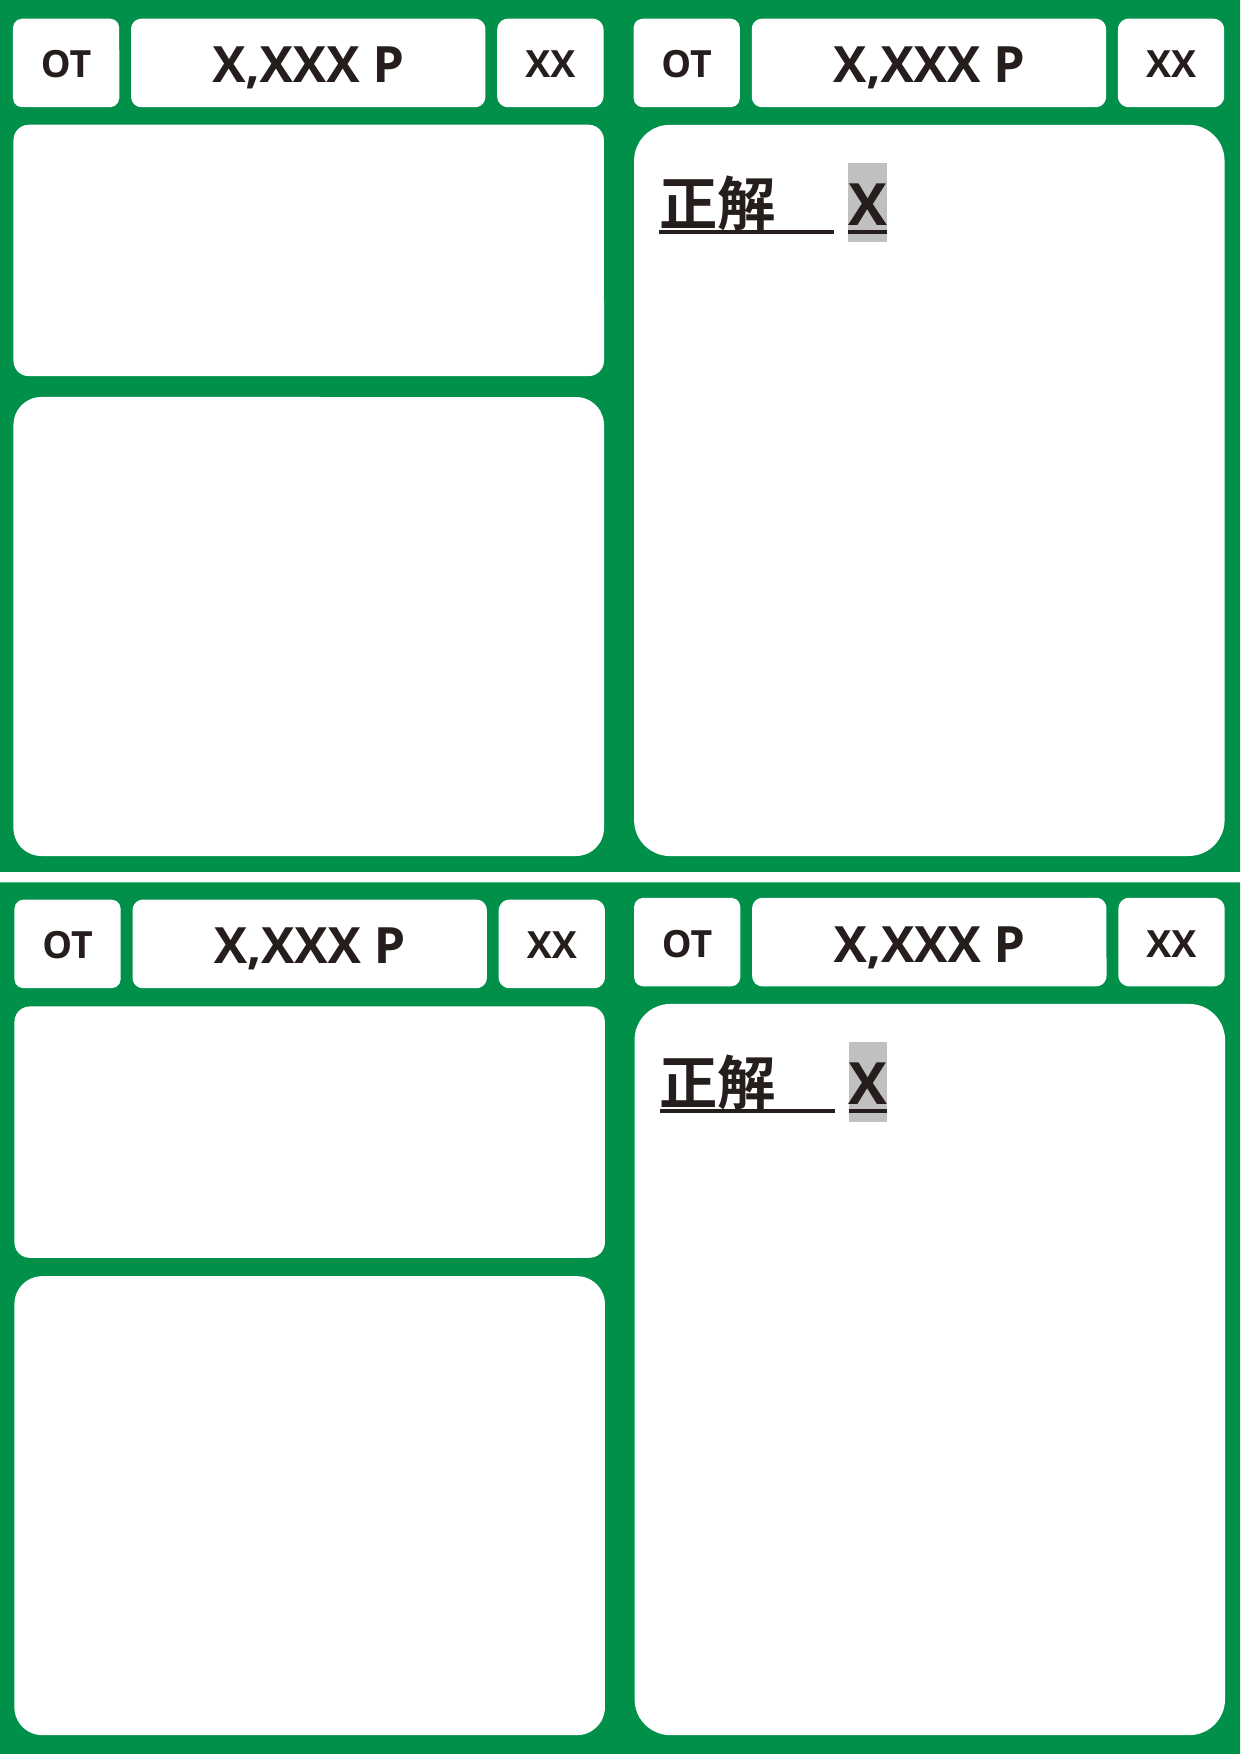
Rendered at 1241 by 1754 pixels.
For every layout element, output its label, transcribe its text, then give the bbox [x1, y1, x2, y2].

text_box XX [1116, 17, 1226, 109]
text_box X,XXX P [750, 17, 1108, 109]
text_box OT [13, 898, 122, 990]
text_box XX [496, 17, 605, 109]
text_box X,XXX P [130, 17, 487, 109]
text_box [0, 881, 1241, 1754]
text_box X,XXX P [751, 896, 1108, 988]
text_box OT [632, 17, 741, 109]
text_box XX [497, 898, 606, 990]
text_box OT [11, 17, 121, 109]
text_box XX [1117, 896, 1226, 988]
text_box [12, 395, 606, 858]
text_box 正解 X [633, 1002, 1227, 1737]
text_box [13, 1005, 606, 1259]
text_box [13, 1275, 606, 1737]
text_box OT [633, 896, 742, 988]
text_box [12, 123, 606, 378]
text_box X,XXX P [131, 898, 488, 990]
text_box [0, 0, 1241, 873]
text_box 正解 X [633, 123, 1226, 858]
